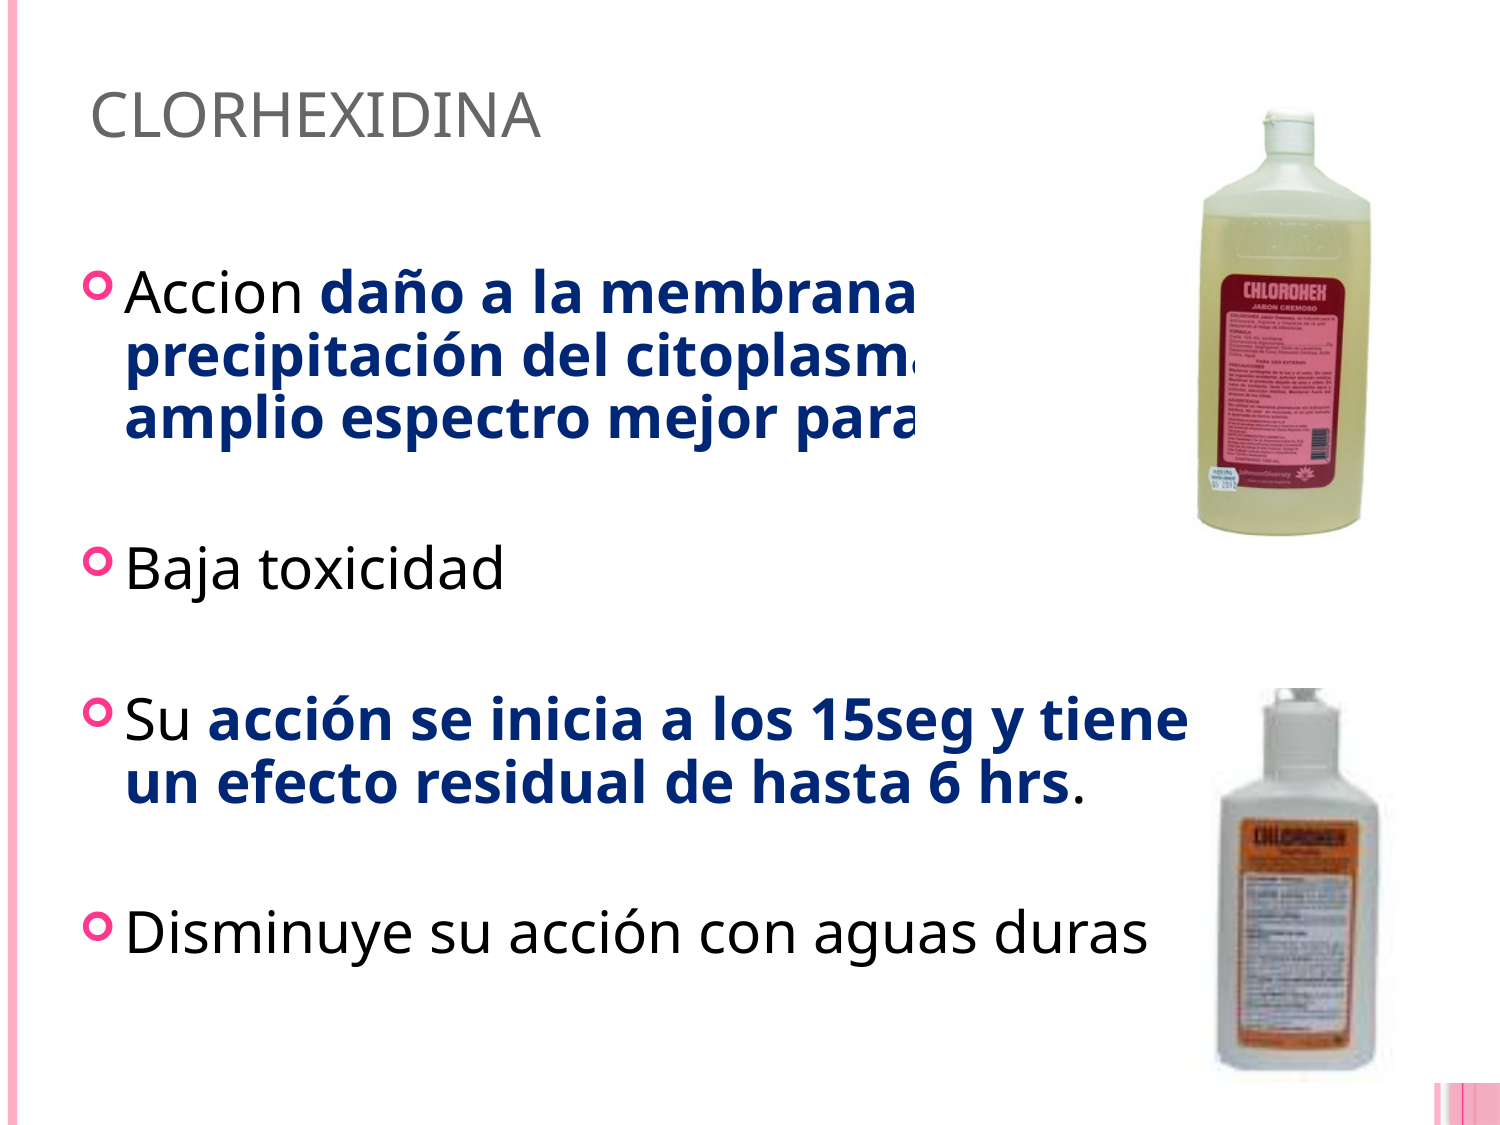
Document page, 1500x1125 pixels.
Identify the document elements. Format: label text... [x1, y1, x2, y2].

list Accion daño a la membrana celular precipitación del citoplasma de amplio espectro mejor para G(+) Baja toxicidad Su acción se inicia a los 15seg y tiene un efecto residual de hasta 6 hrs. Disminuye su acción con aguas duras [64, 255, 1091, 1055]
title Clorhexidina [75, 45, 908, 233]
picture [914, 0, 1500, 1083]
